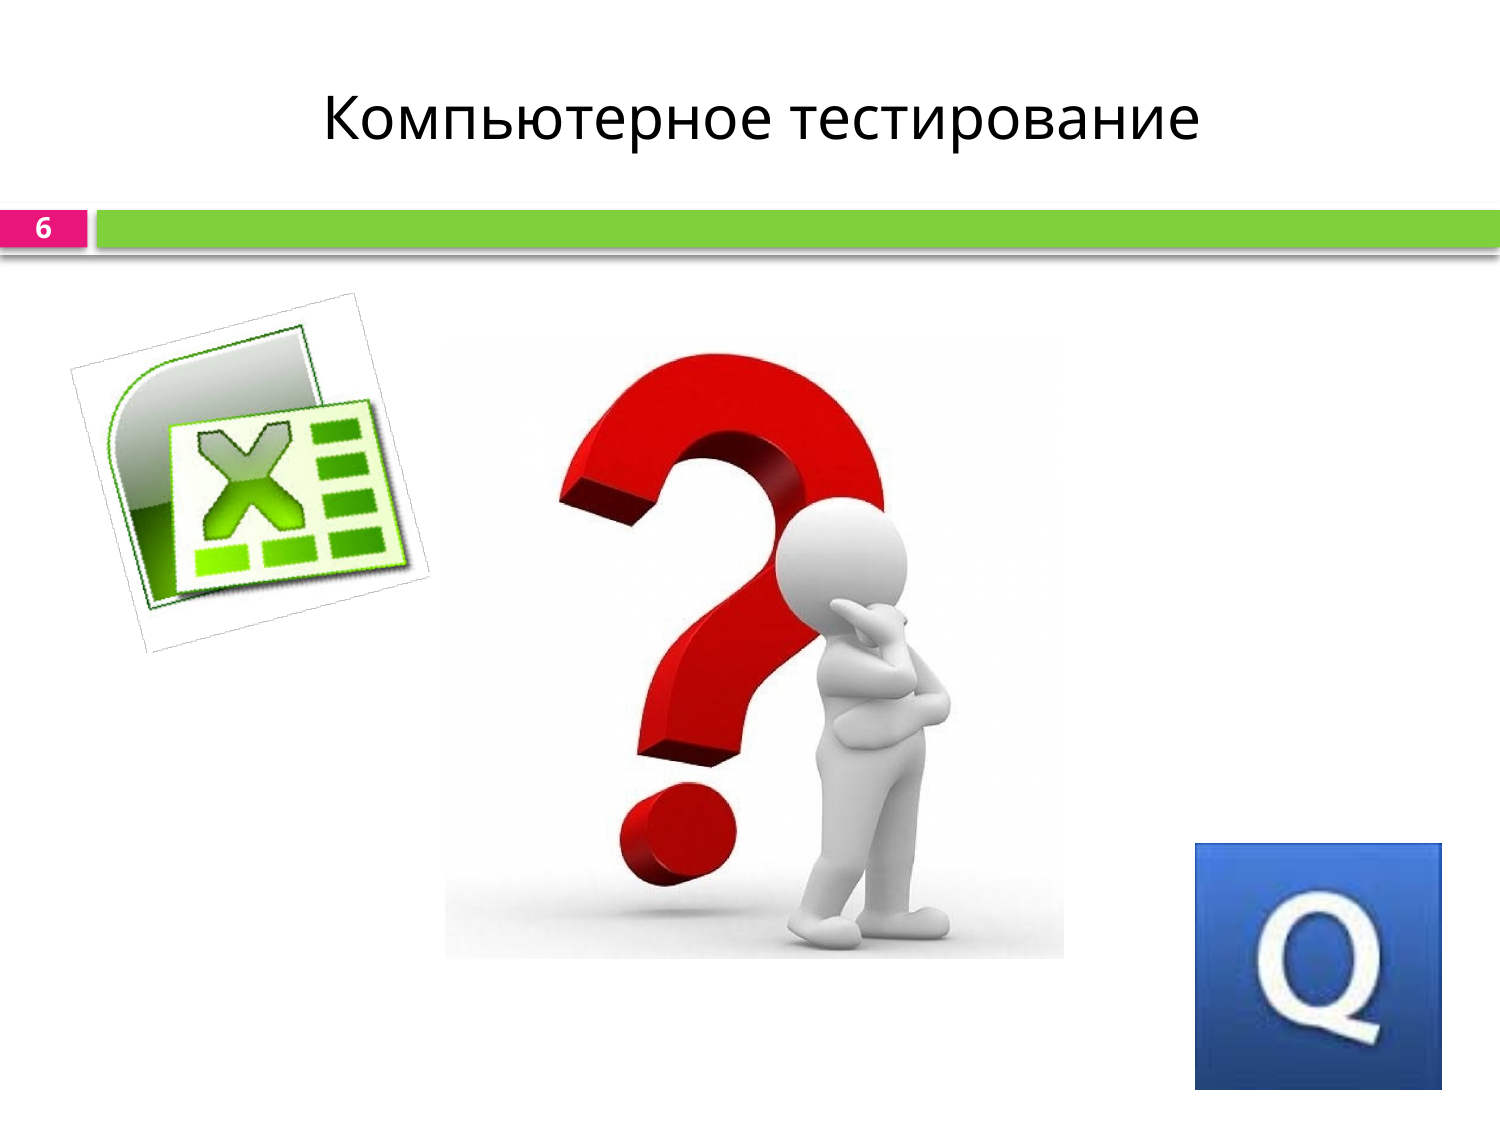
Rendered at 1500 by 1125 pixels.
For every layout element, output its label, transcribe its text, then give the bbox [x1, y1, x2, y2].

picture [1195, 843, 1442, 1091]
picture [445, 339, 1065, 959]
title Компьютерное тестирование [93, 70, 1432, 233]
picture [72, 294, 430, 653]
slide_number 6 [0, 208, 88, 249]
